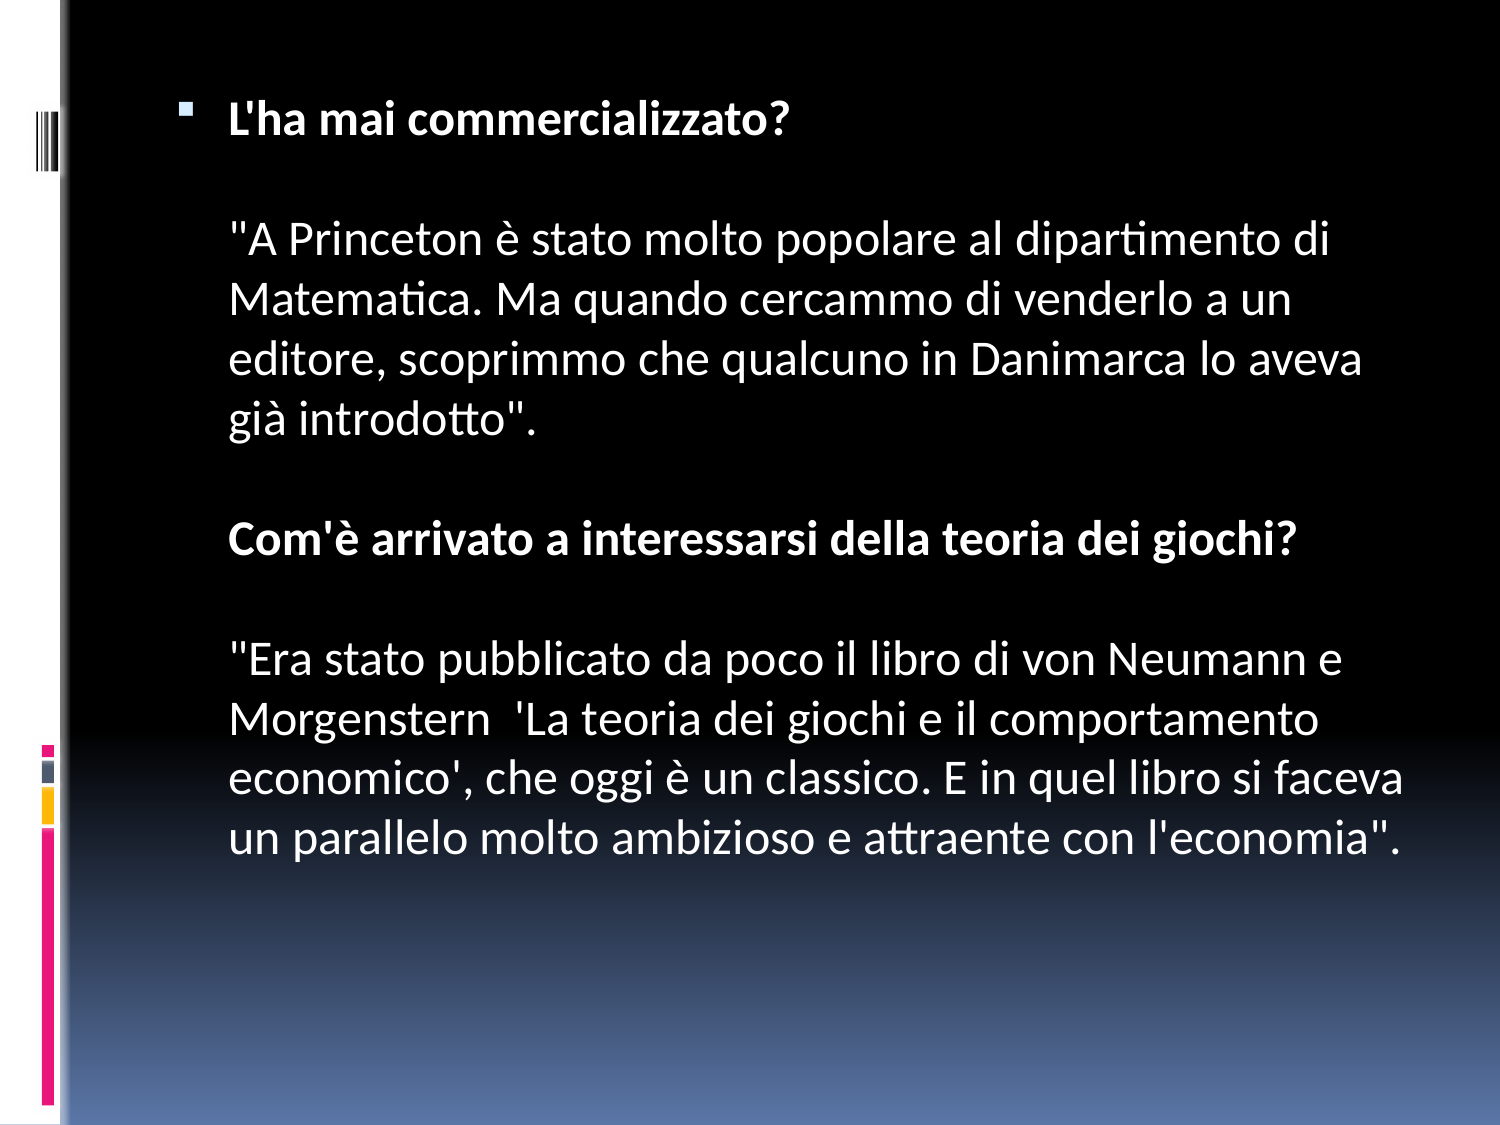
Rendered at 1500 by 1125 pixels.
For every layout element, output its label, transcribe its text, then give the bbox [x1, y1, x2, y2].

list L'ha mai commercializzato? "A Princeton è stato molto popolare al dipartimento di Matematica. Ma quando cercammo di venderlo a un editore, scoprimmo che qualcuno in Danimarca lo aveva già introdotto". Com'è arrivato a interessarsi della teoria dei giochi? "Era stato pubblicato da poco il libro di von Neumann e Morgenstern 'La teoria dei giochi e il comportamento economico', che oggi è un classico. E in quel libro si faceva un parallelo molto ambizioso e attraente con l'economia". [150, 78, 1425, 1043]
